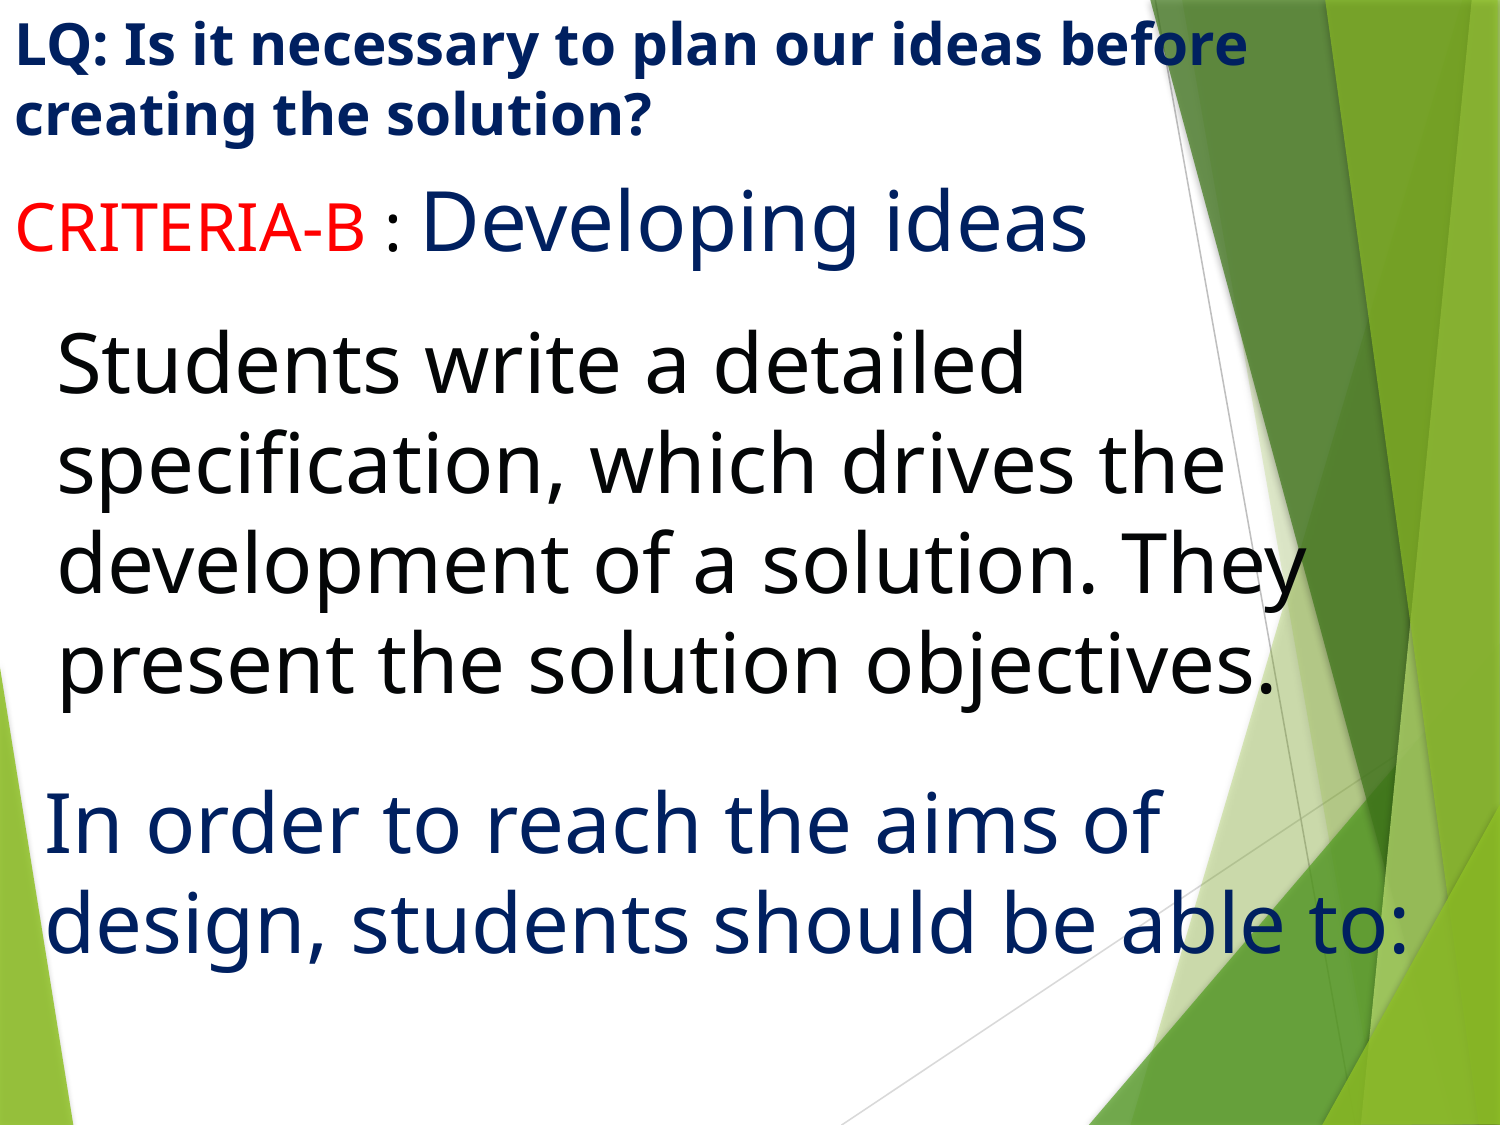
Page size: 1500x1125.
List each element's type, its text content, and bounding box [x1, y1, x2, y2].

text_box Students write a detailed specification, which drives the development of a solution. They present the solution objectives. [41, 302, 1436, 718]
text_box CRITERIA-B : Developing ideas [0, 160, 1471, 276]
text_box LQ: Is it necessary to plan our ideas before creating the solution? [0, 0, 1500, 155]
text_box In order to reach the aims of design, students should be able to: [29, 763, 1483, 1125]
